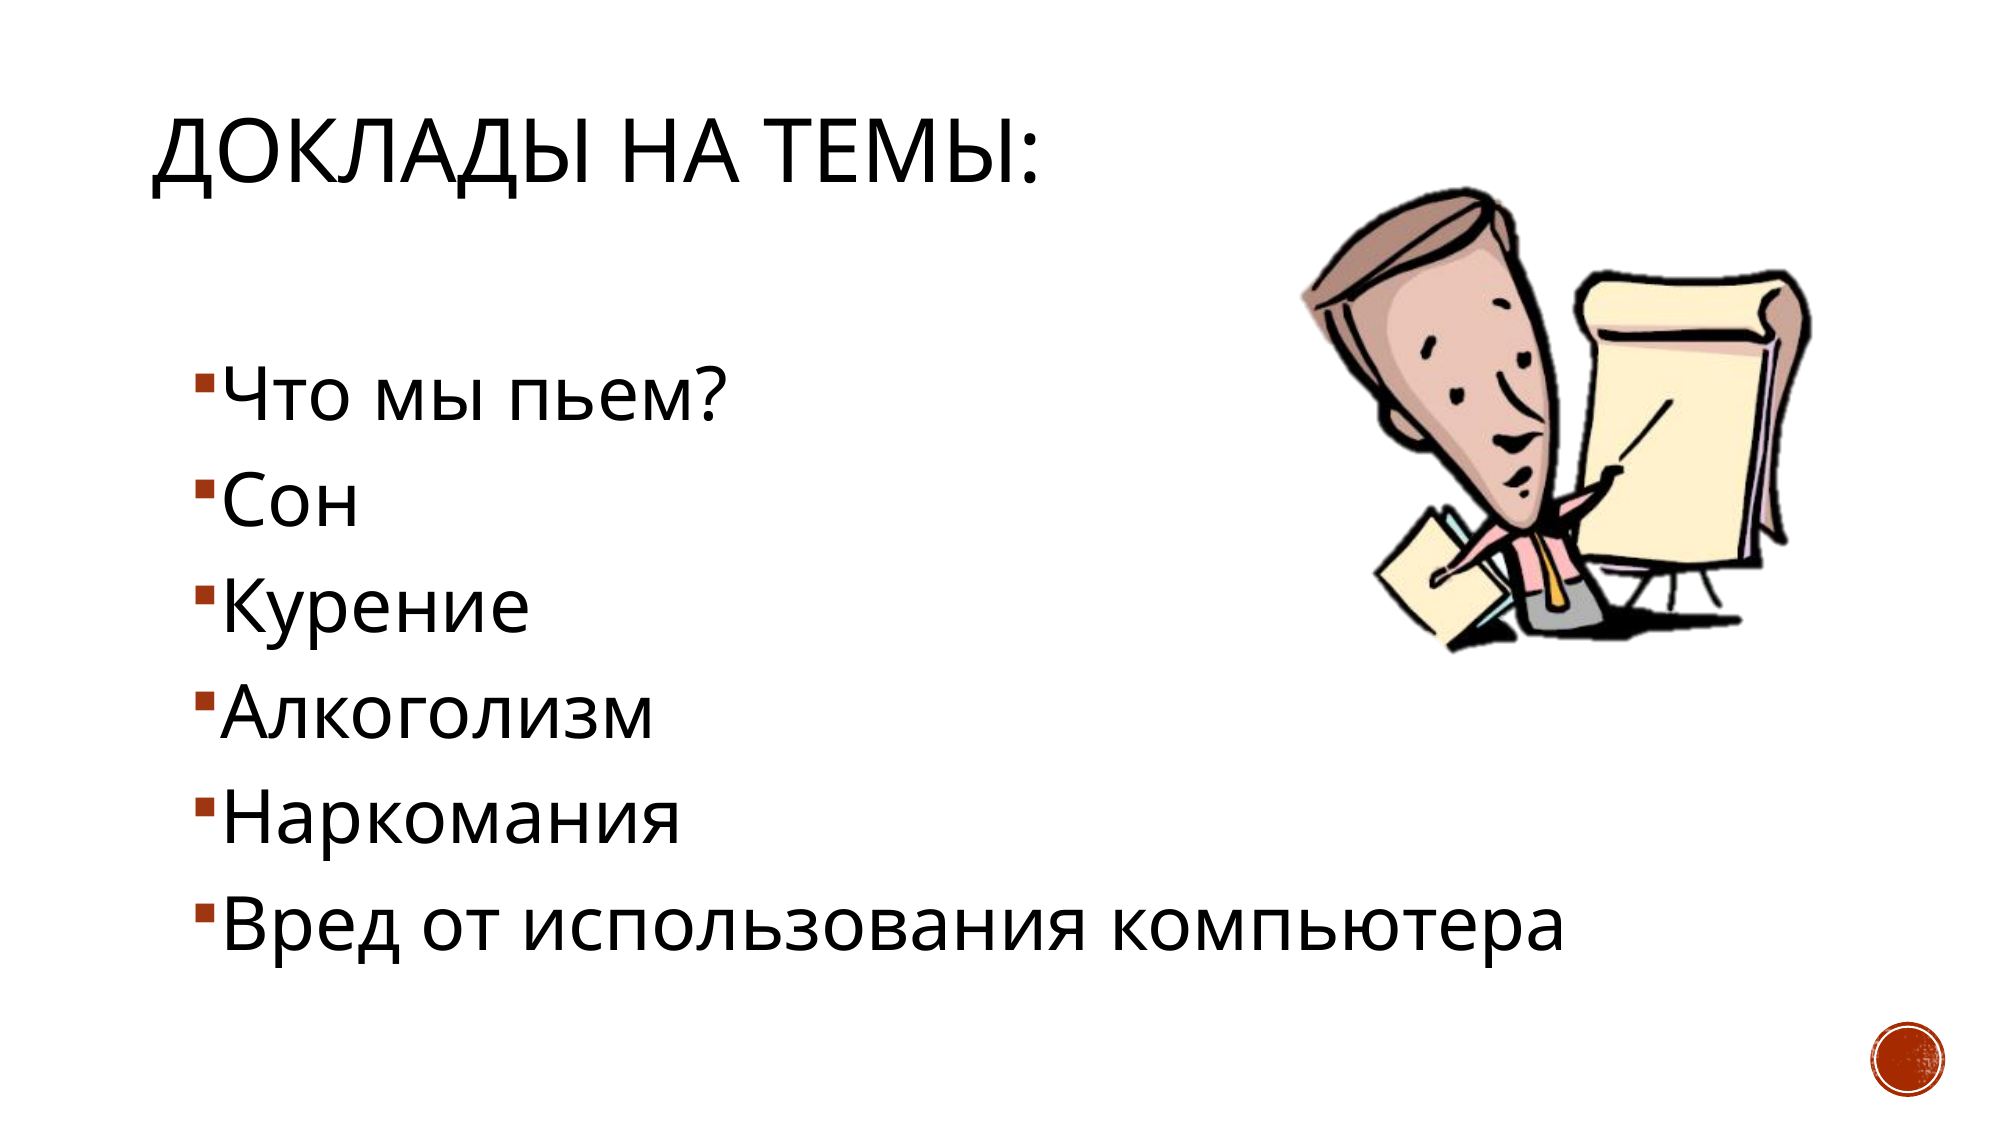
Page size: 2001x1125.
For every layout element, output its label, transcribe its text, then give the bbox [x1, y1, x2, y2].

list Что мы пьем? Сон Курение Алкоголизм Наркомания Вред от использования компьютера [175, 348, 1826, 1013]
picture [931, 0, 2000, 891]
title Доклады на темы: [138, 98, 930, 317]
